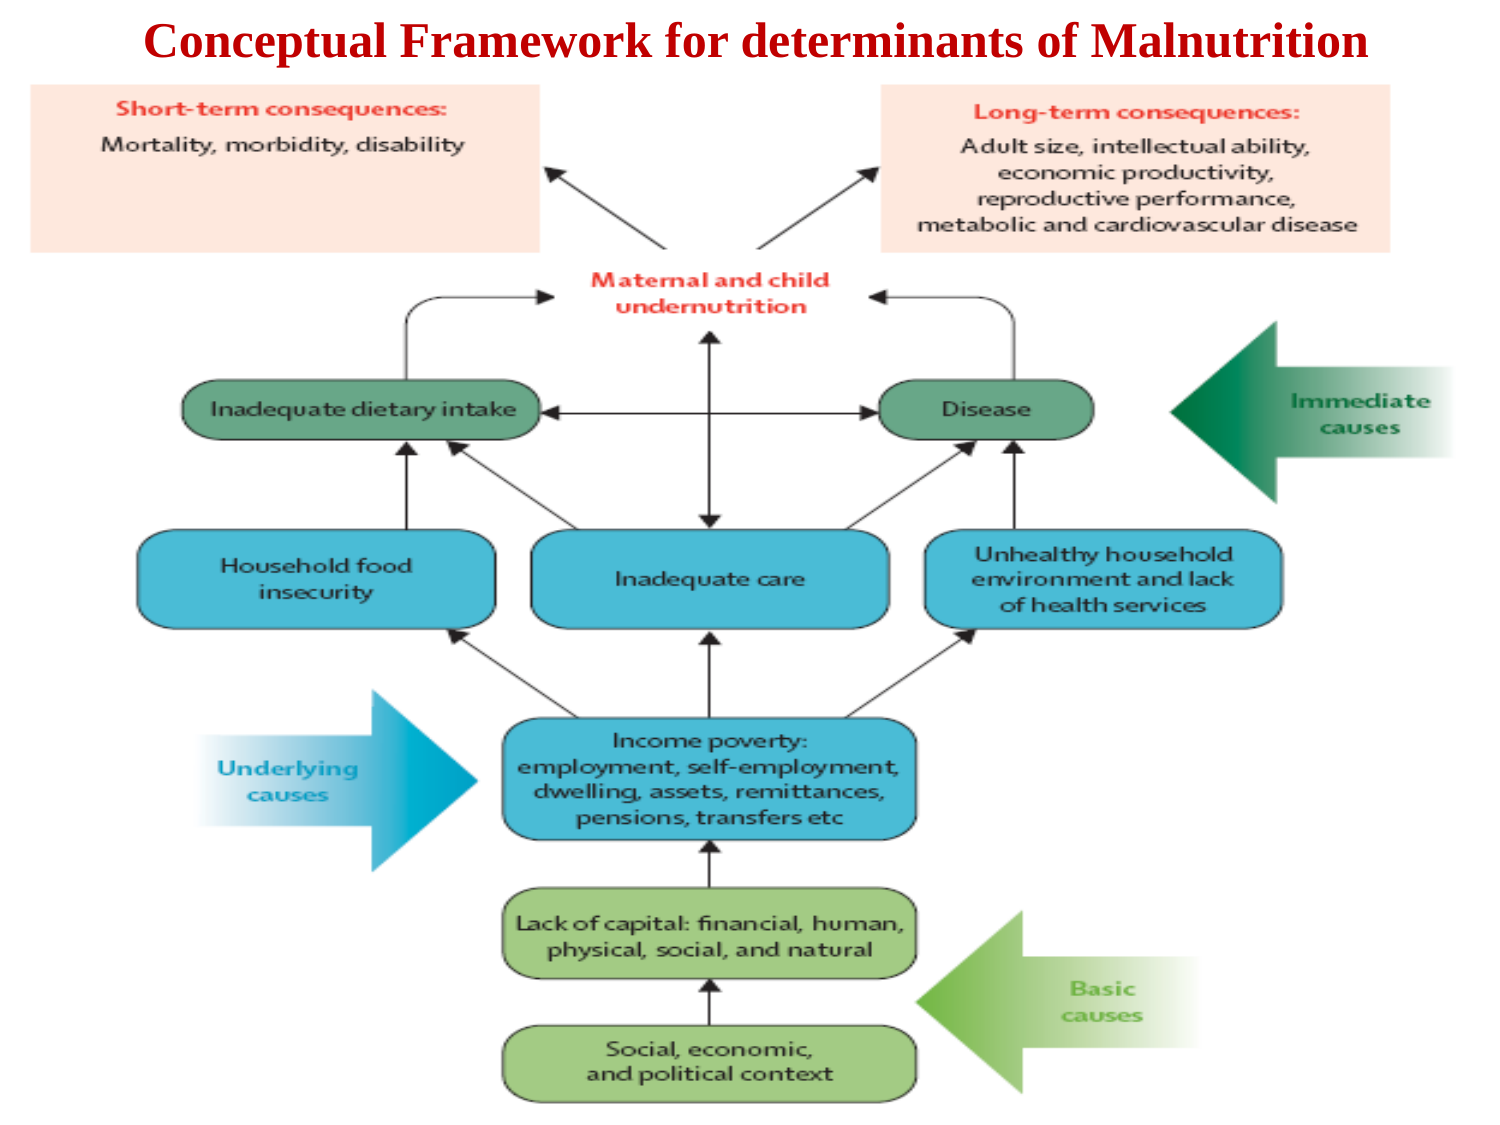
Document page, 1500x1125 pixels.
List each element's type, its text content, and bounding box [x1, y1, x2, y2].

picture [0, 62, 1476, 1125]
text_box Conceptual Framework for determinants of Malnutrition [62, 0, 1450, 60]
